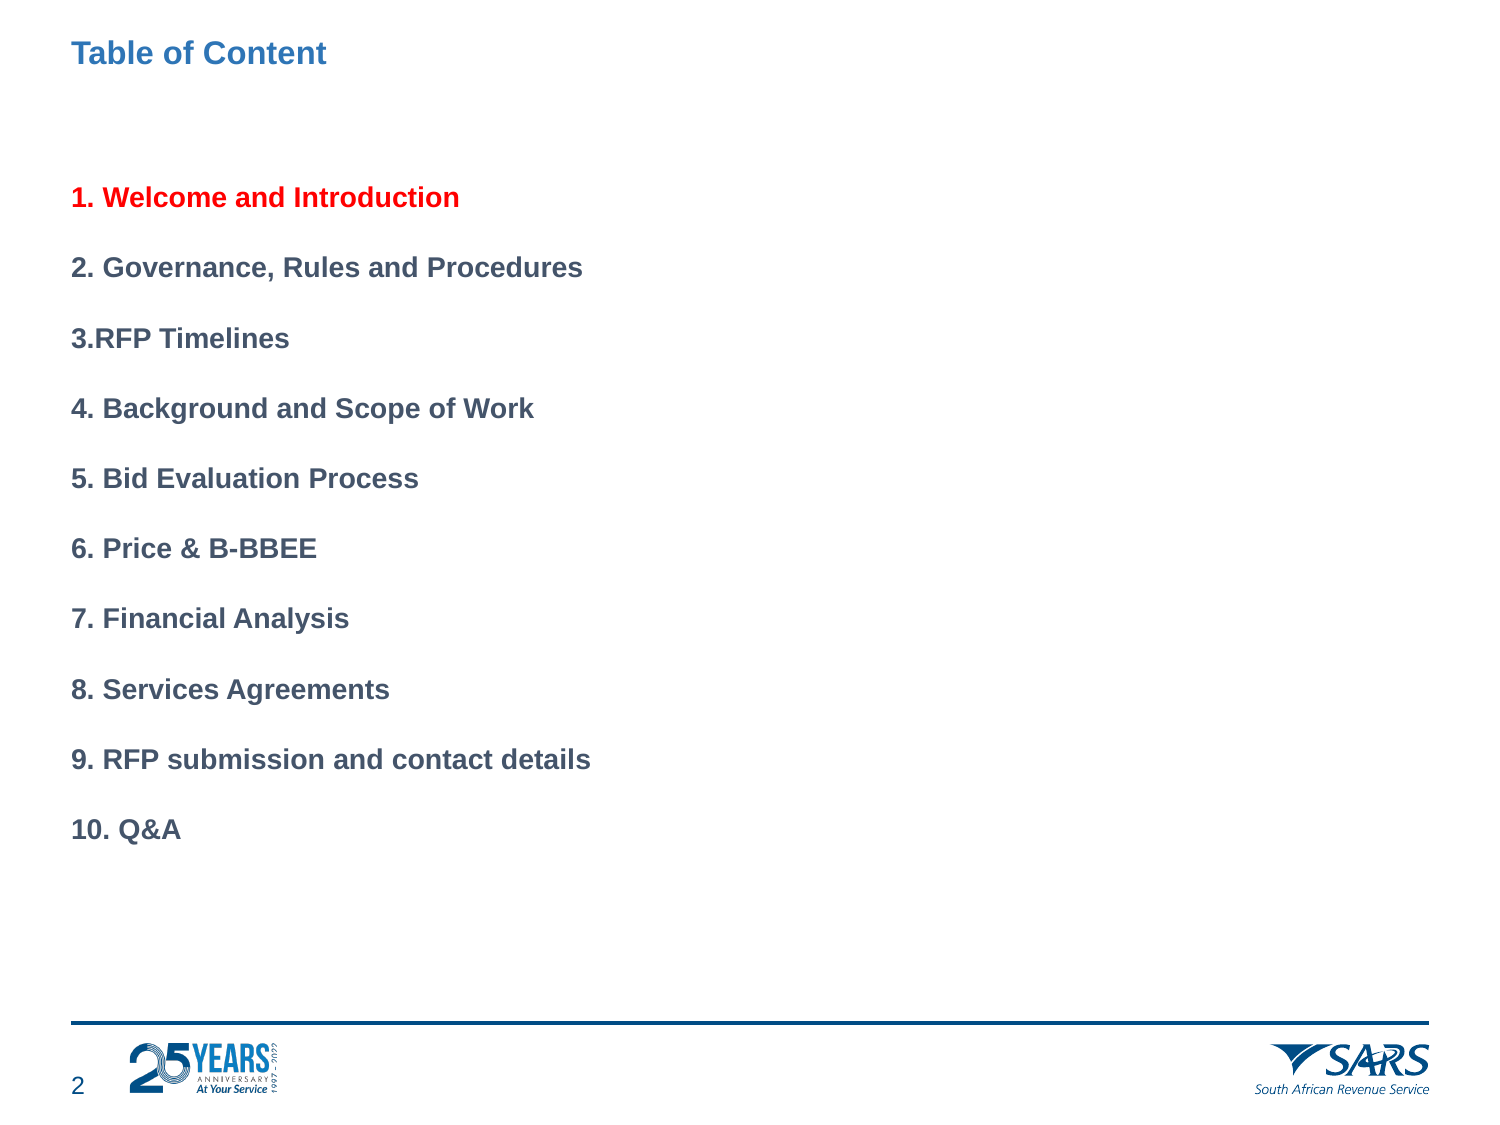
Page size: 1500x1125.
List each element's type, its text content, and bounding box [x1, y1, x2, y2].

slide_number 1 [56, 1054, 394, 1115]
title Table of Content [56, 28, 1350, 116]
list 1. Welcome and Introduction 2. Governance, Rules and Procedures 3.RFP Timelines 4. Background and Scope of Work 5. Bid Evaluation Process 6. Price & B-BBEE 7. Financial Analysis 8. Services Agreements 9. RFP submission and contact details 10. Q&A [56, 159, 1430, 857]
